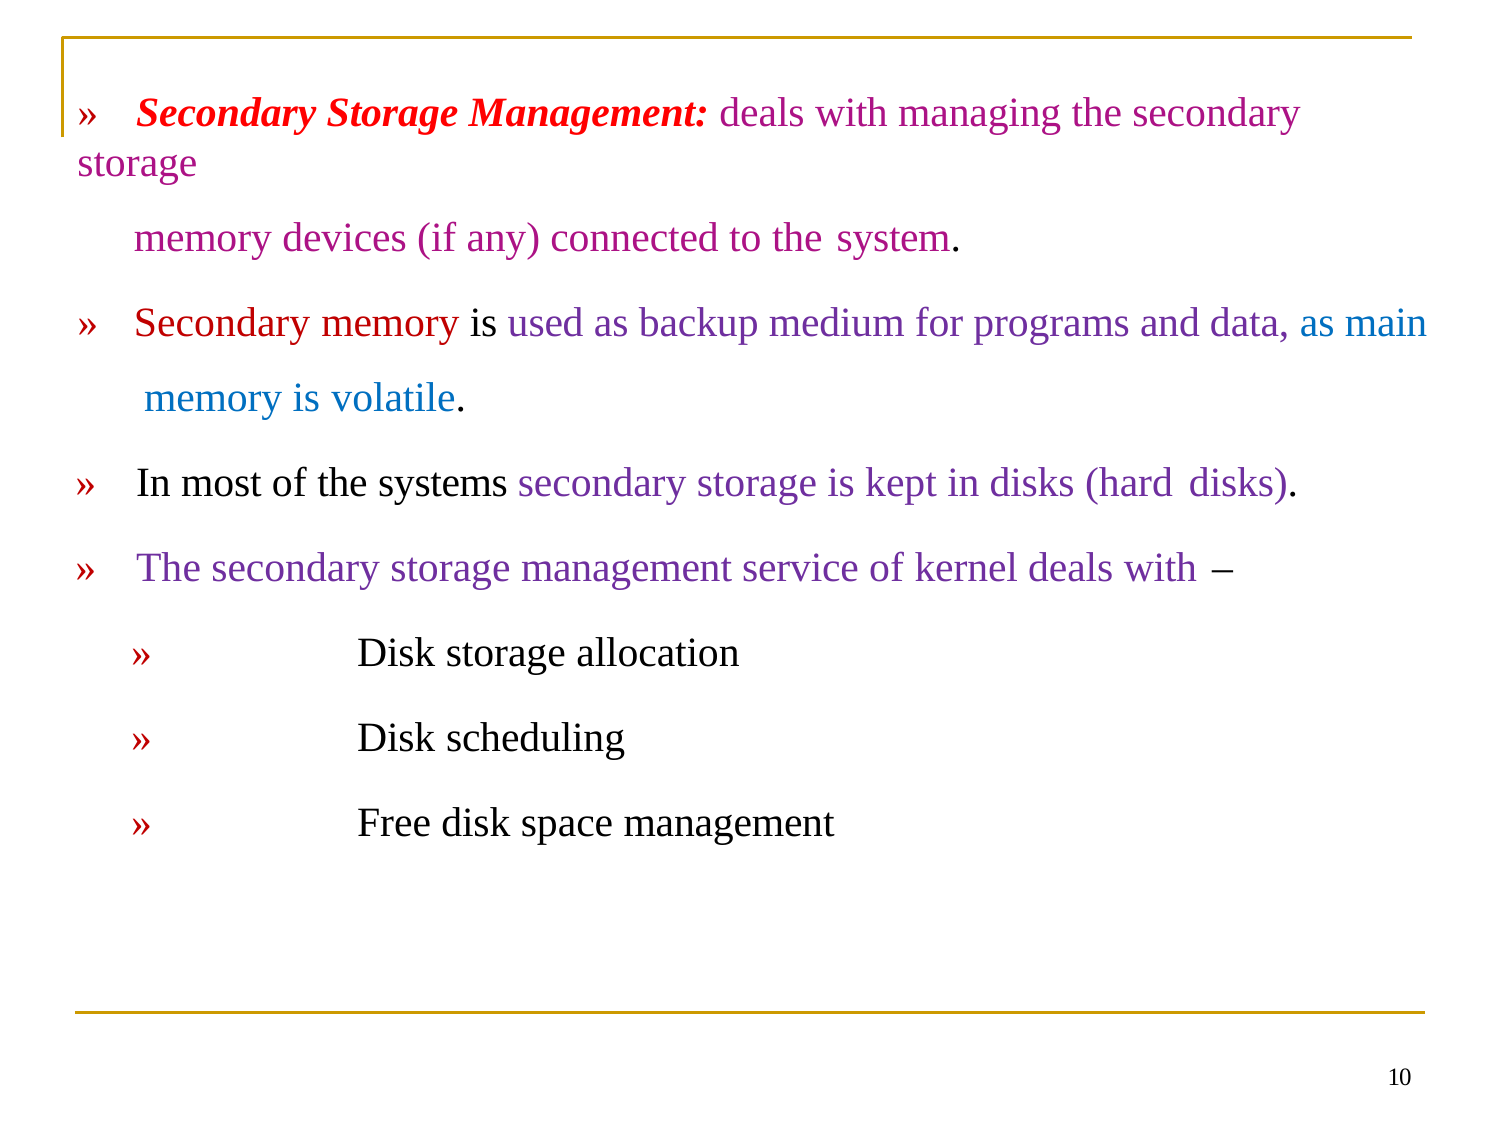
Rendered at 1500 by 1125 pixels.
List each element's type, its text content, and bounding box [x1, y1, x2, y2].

text_box » Secondary Storage Management: deals with managing the secondary storage memory devices (if any) connected to the system. » Secondary memory is used as backup medium for programs and data, as main memory is volatile. » In most of the systems secondary storage is kept in disks (hard disks). » The secondary storage management service of kernel deals with – » Disk storage allocation » Disk scheduling » Free disk space management [75, 57, 1438, 846]
text_box 10 [1381, 1061, 1417, 1091]
